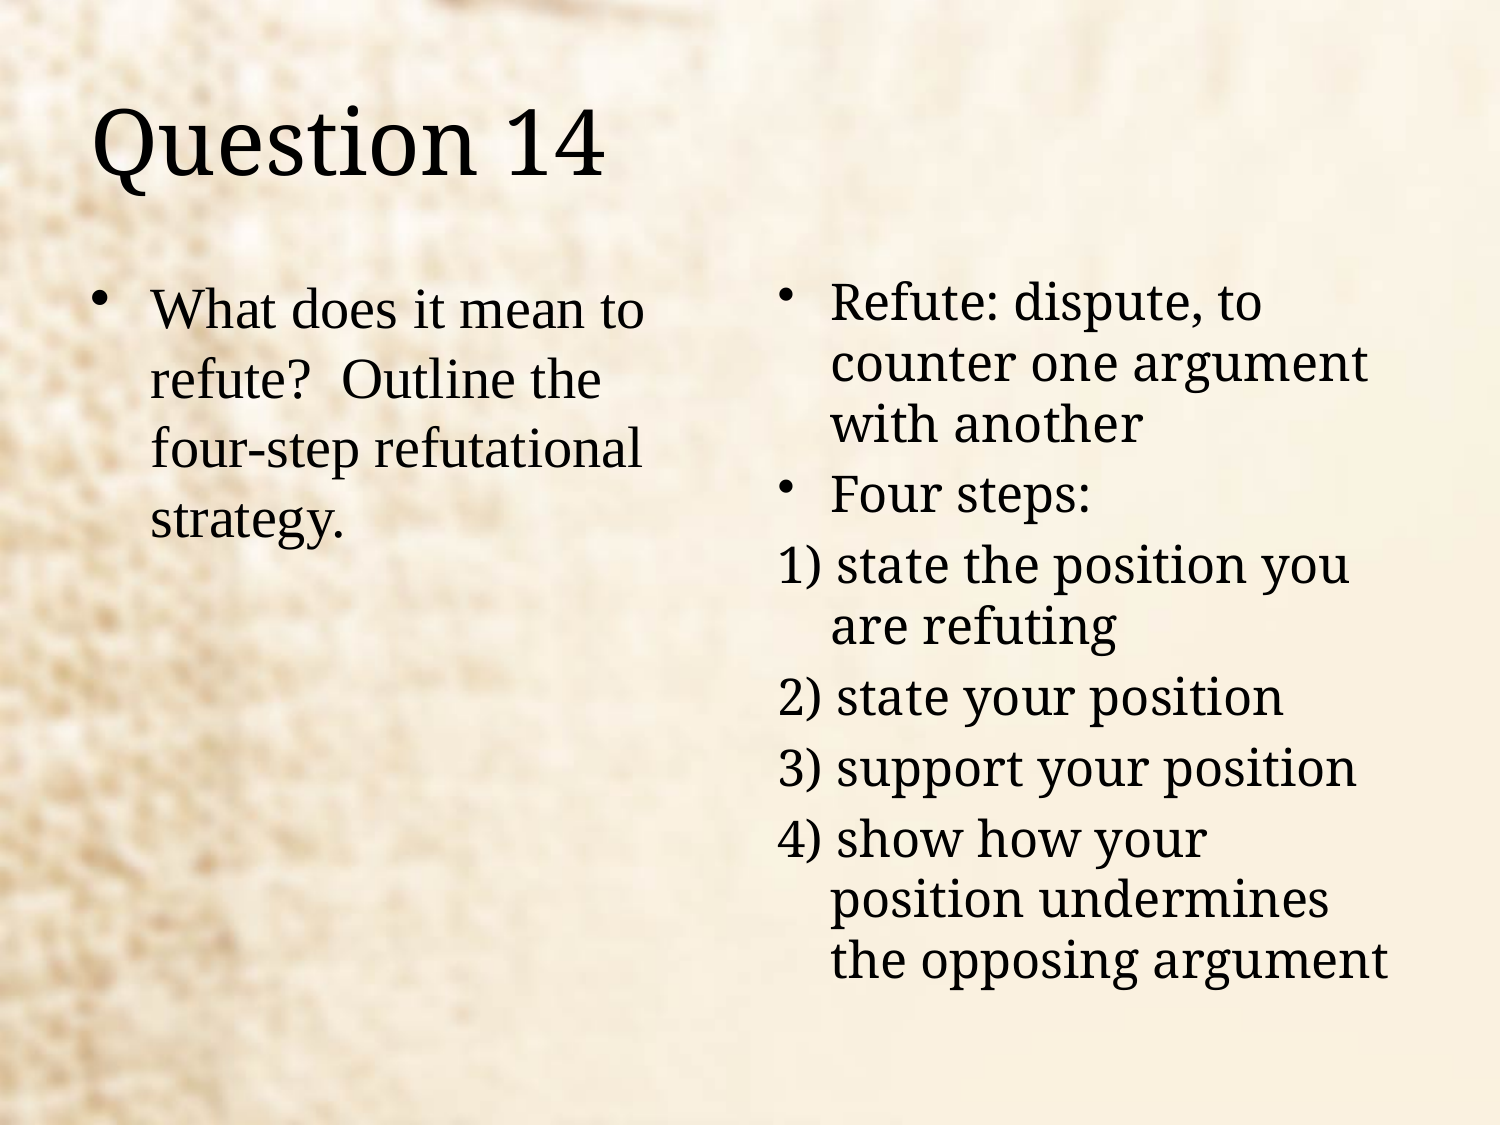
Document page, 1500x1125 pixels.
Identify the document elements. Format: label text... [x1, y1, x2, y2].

title Question 14 [74, 44, 1426, 233]
list What does it mean to refute? Outline the four-step refutational strategy. [74, 262, 738, 1006]
picture [0, 0, 1500, 1125]
list Refute: dispute, to counter one argument with another Four steps: 1) state the position you are refuting 2) state your position 3) support your position 4) show how your position undermines the opposing argument [762, 262, 1426, 1006]
